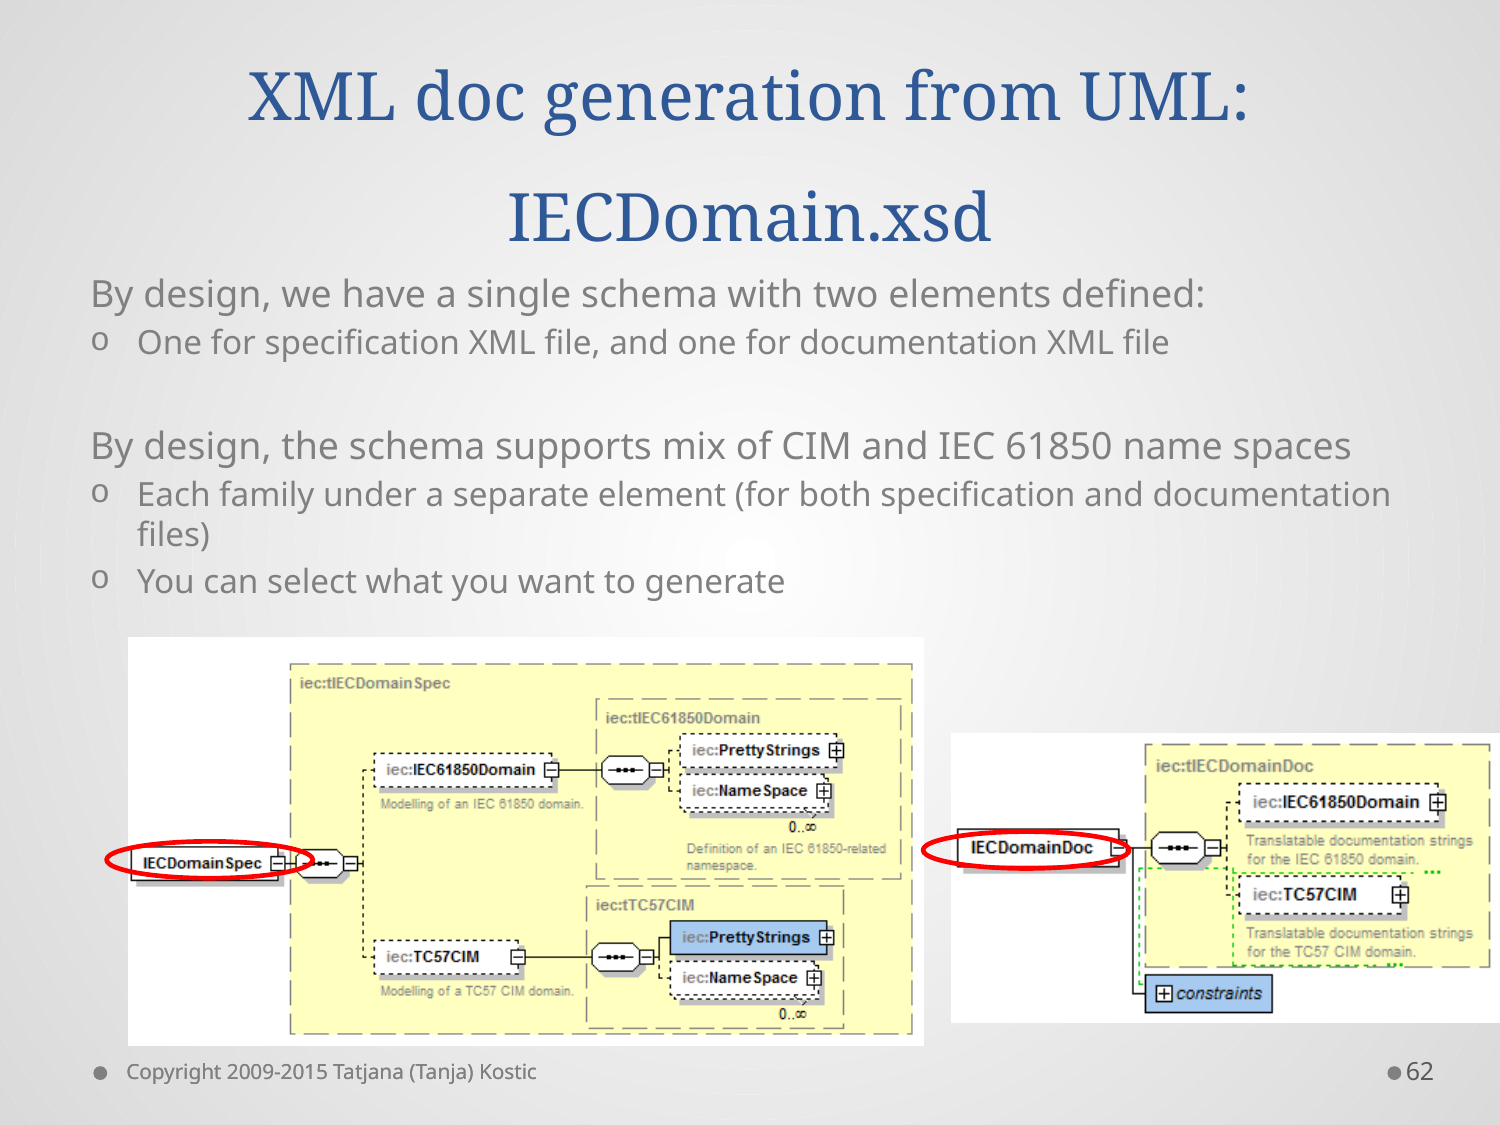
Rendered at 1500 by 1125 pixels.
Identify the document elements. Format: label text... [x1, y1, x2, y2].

title XML doc generation from UML: IECDomain.xsd [75, 0, 1425, 262]
slide_number 62 [1401, 1042, 1494, 1103]
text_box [106, 636, 924, 1046]
list By design, we have a single schema with two elements defined: One for specification XML file, and one for documentation XML file By design, the schema supports mix of CIM and IEC 61850 name spaces Each family under a separate element (for both specification and documentation files) You can select what you want to generate [75, 262, 1425, 638]
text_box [922, 733, 1500, 1024]
